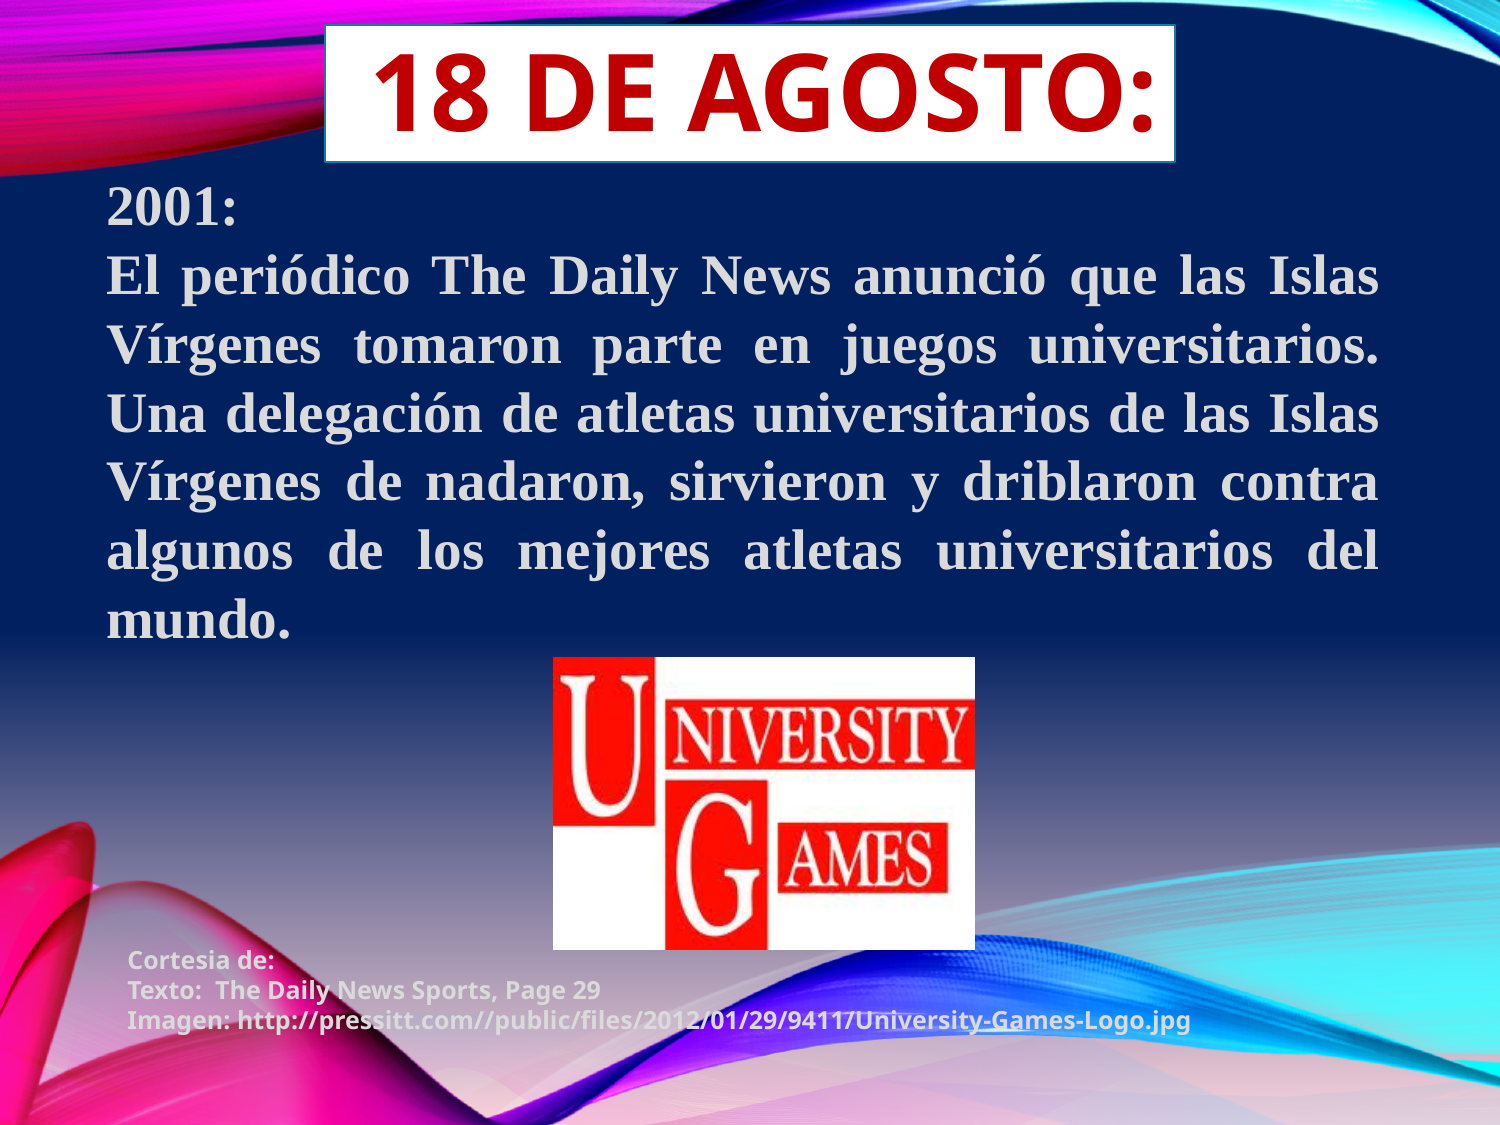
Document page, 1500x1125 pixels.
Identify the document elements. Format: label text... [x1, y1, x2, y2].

text_box 2001: El periódico The Daily News anunció que las Islas Vírgenes tomaron parte en juegos universitarios. Una delegación de atletas universitarios de las Islas Vírgenes de nadaron, sirvieron y driblaron contra algunos de los mejores atletas universitarios del mundo. [99, 162, 1388, 813]
text_box Cortesia de: Texto: The Daily News Sports, Page 29 Imagen: http://pressitt.com//public/files/2012/01/29/9411/University-Games-Logo.jpg [112, 937, 1388, 1043]
picture [0, 657, 1500, 1125]
picture [0, 0, 1500, 178]
title 18 DE AGOSTO: [324, 24, 1176, 162]
